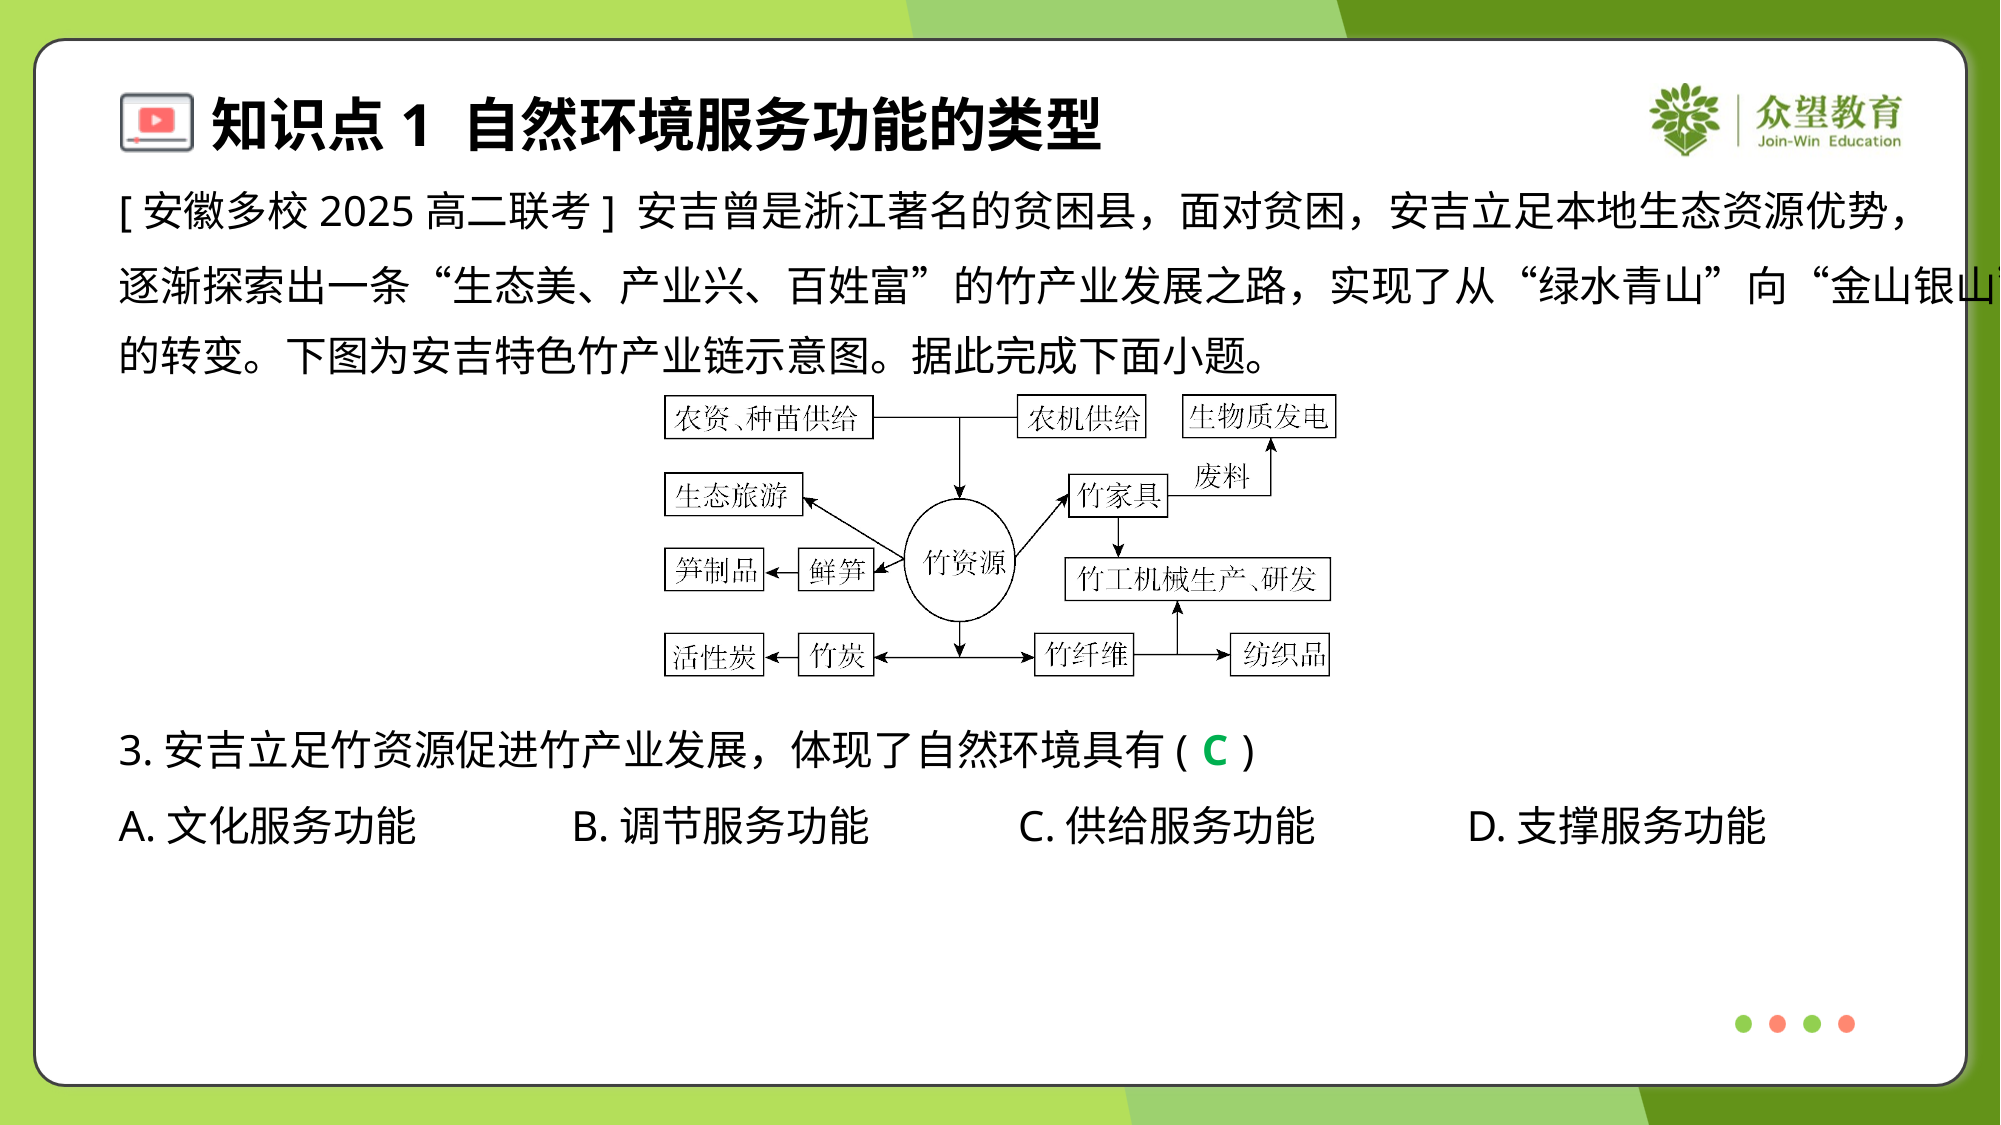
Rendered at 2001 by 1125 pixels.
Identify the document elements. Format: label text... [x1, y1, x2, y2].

text_box C [1185, 698, 1245, 766]
text_box [安徽多校2025高二联考] 安吉曾是浙江著名的贫困县，面对贫困，安吉立足本地生态资源优势， 逐渐探索出一条“生态美、产业兴、百姓富”的竹产业发展之路，实现了从“绿水青山”向“金山银山” 的转变。下图为安吉特色竹产业链示意图。据此完成下面小题。 [118, 159, 1883, 373]
text_box A.文化服务功能 B.调节服务功能 C.供给服务功能 D.支撑服务功能 [118, 774, 1883, 842]
text_box 3.安吉立足竹资源促进竹产业发展，体现了自然环境具有( ) [118, 698, 1185, 766]
picture [0, 0, 2000, 1125]
text_box 3.安吉立足竹资源促进竹产业发展，体现了自然环境具有( ) [1245, 698, 1883, 766]
